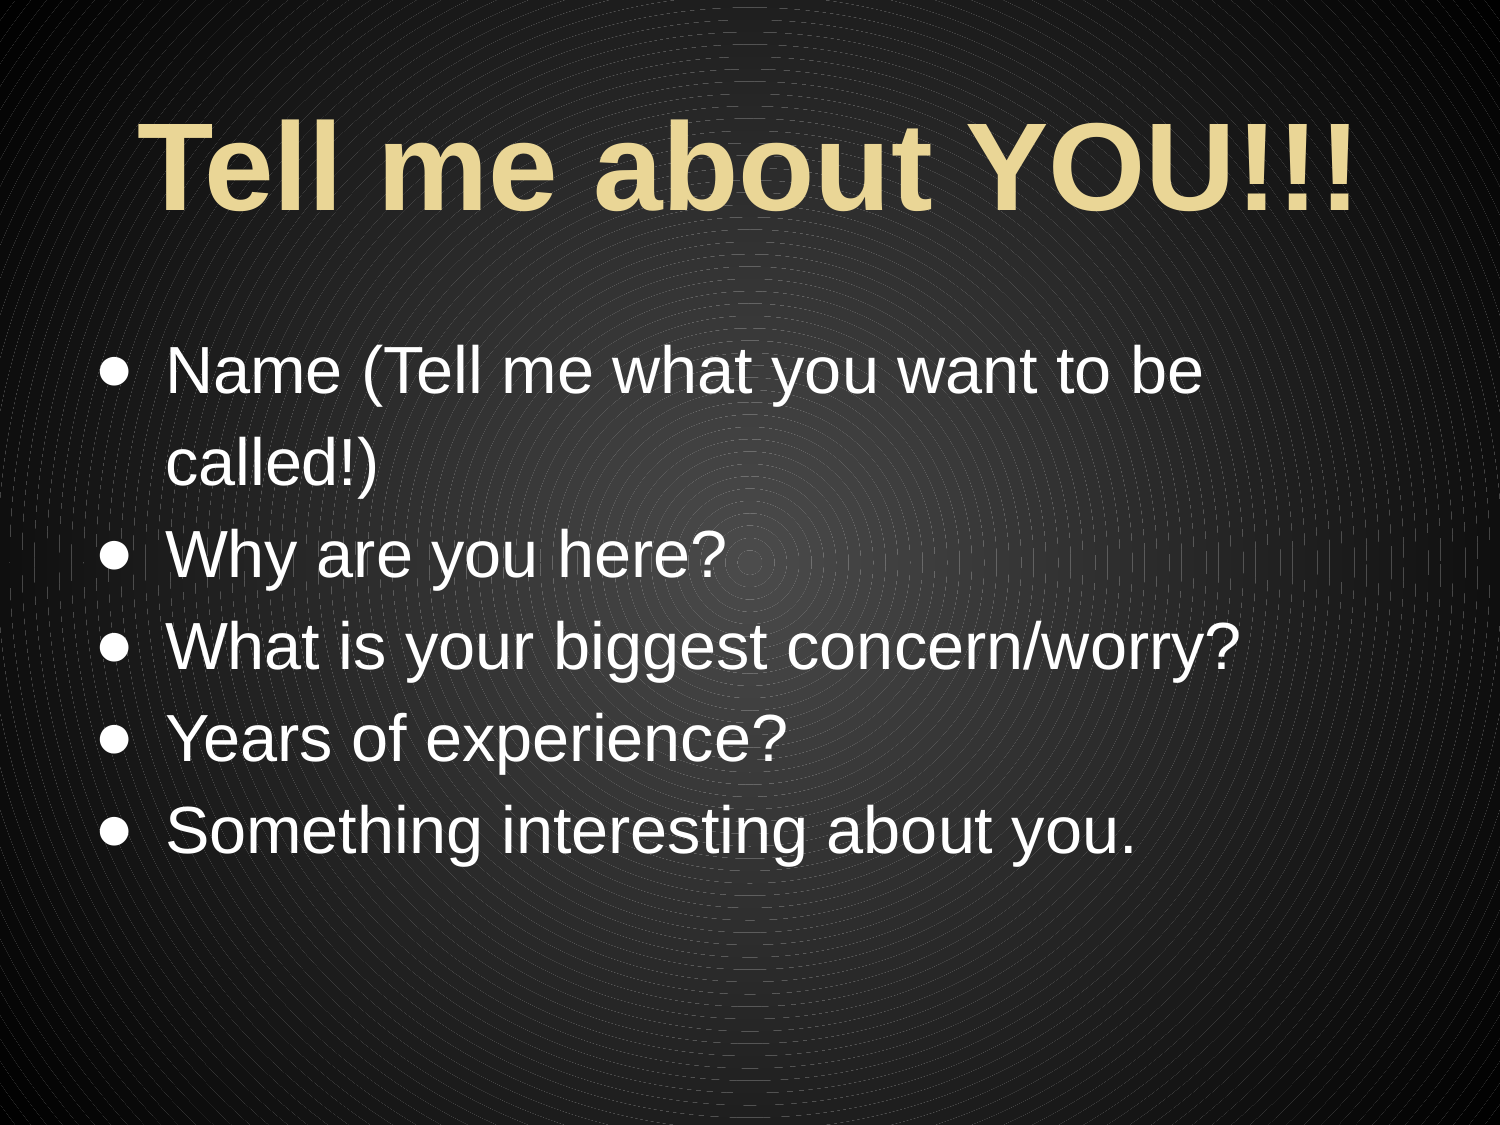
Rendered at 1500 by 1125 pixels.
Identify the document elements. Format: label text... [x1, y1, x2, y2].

title Tell me about YOU!!! [75, 45, 1425, 250]
list Name (Tell me what you want to be called!) Why are you here? What is your biggest concern/worry? Years of experience? Something interesting about you. [75, 300, 1425, 1078]
